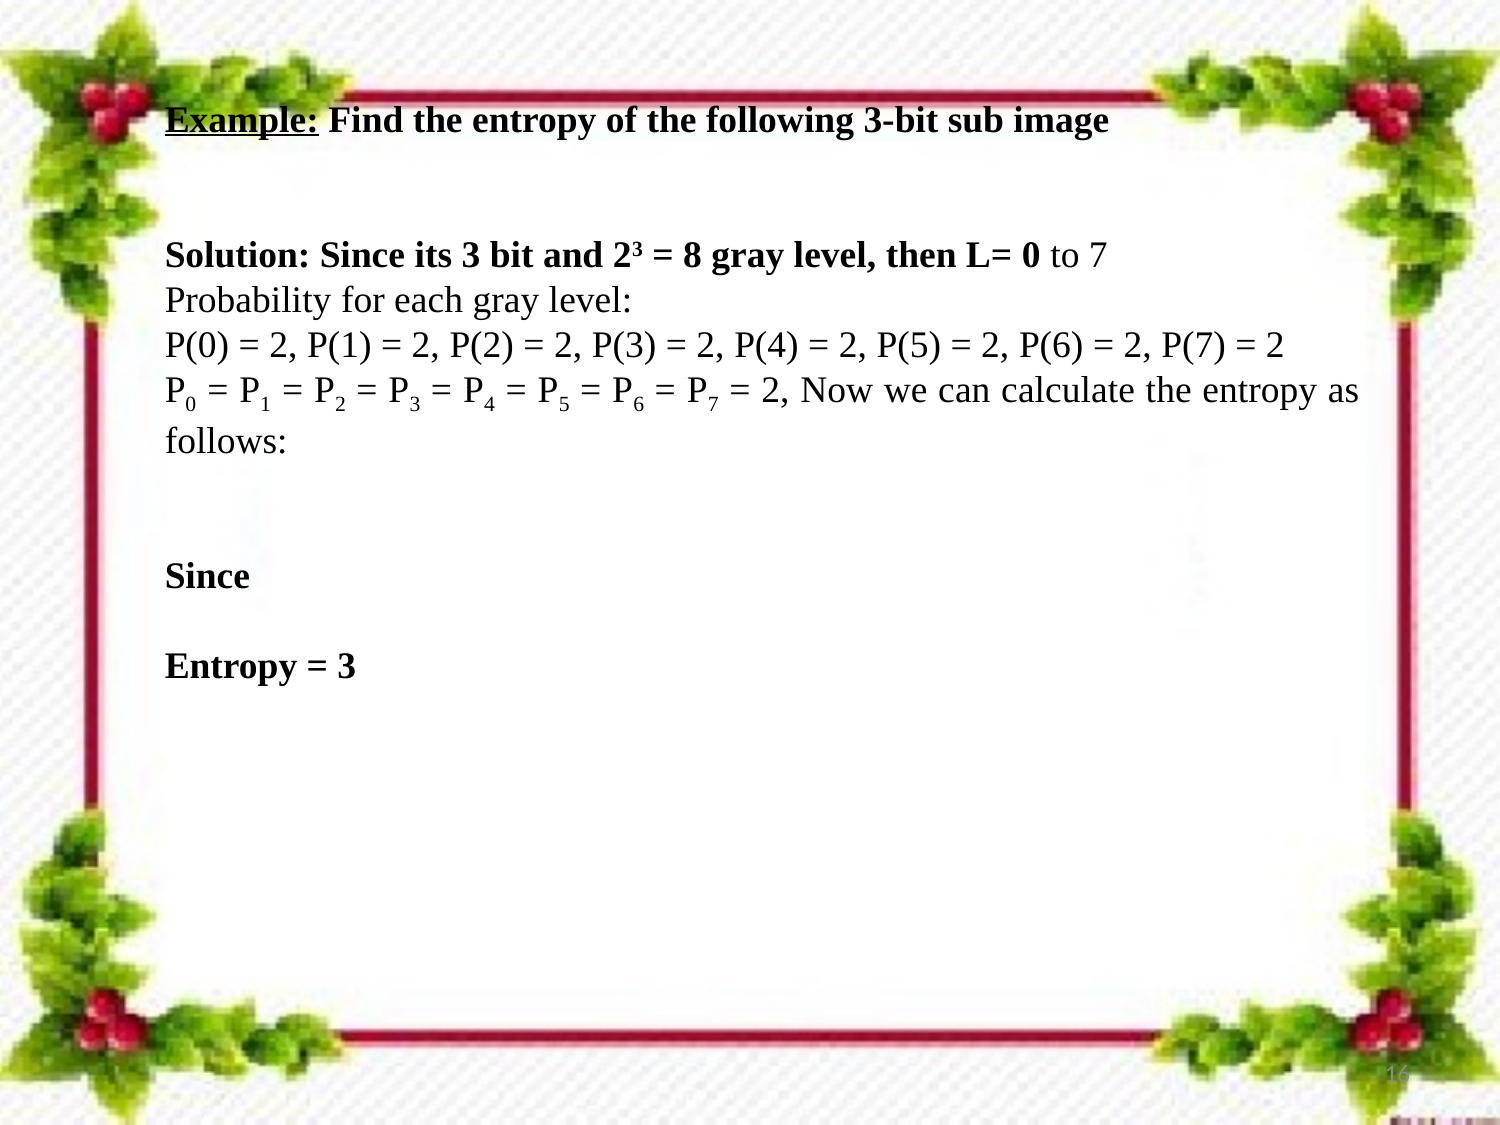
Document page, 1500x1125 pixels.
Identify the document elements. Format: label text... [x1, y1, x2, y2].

slide_number 16 [1074, 1042, 1425, 1103]
picture [0, 0, 1500, 1125]
